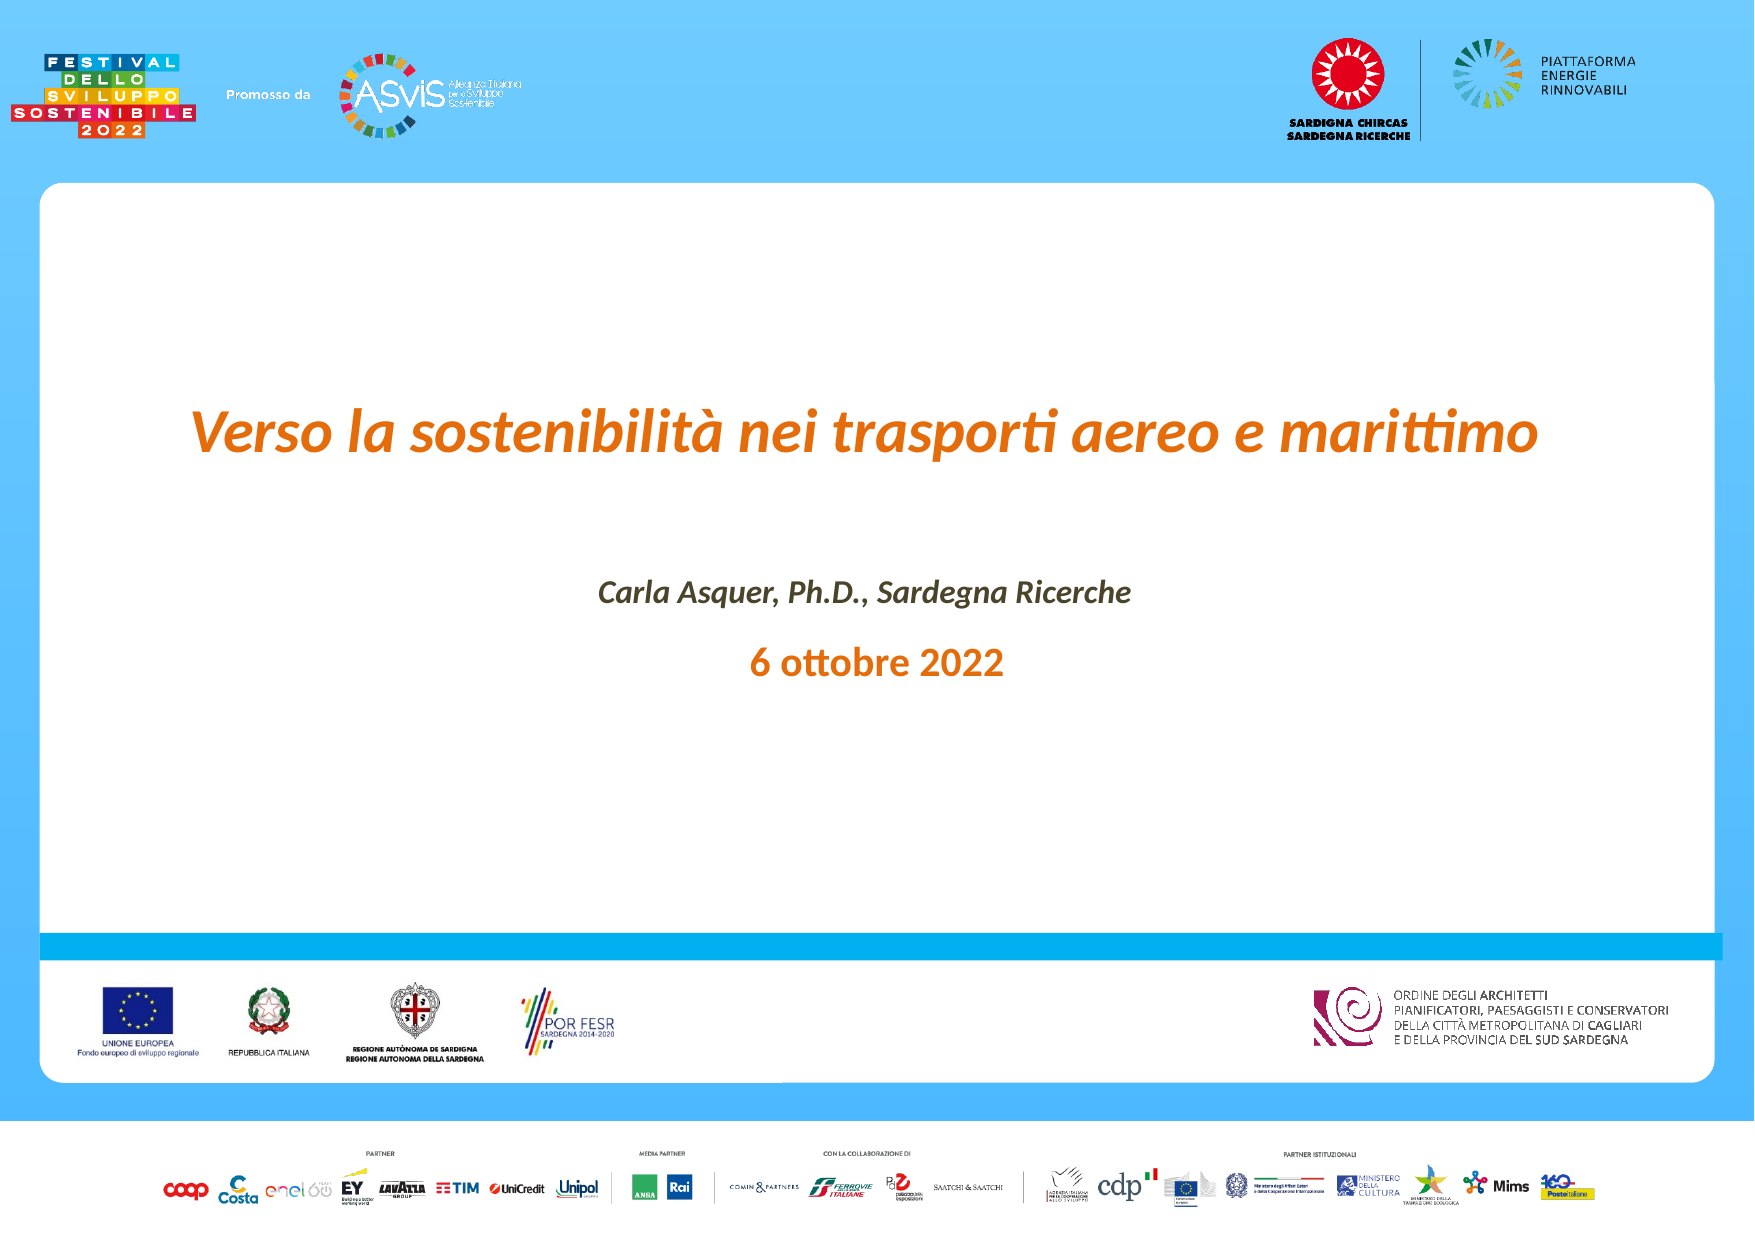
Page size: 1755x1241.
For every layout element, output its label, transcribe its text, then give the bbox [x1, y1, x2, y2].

text_box [37, 962, 1717, 1085]
text_box Verso la sostenibilità nei trasporti aereo e marittimo Carla Asquer, Ph.D., Sardegna Ricerche [121, 382, 1610, 512]
text_box [0, 0, 1755, 1122]
picture [1314, 982, 1670, 1051]
picture [0, 18, 550, 165]
text_box [37, 931, 1725, 962]
picture [76, 981, 615, 1071]
text_box 6 ottobre 2022 [132, 632, 1622, 748]
text_box [37, 180, 1717, 931]
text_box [1287, 37, 1636, 145]
picture [144, 1120, 1610, 1241]
